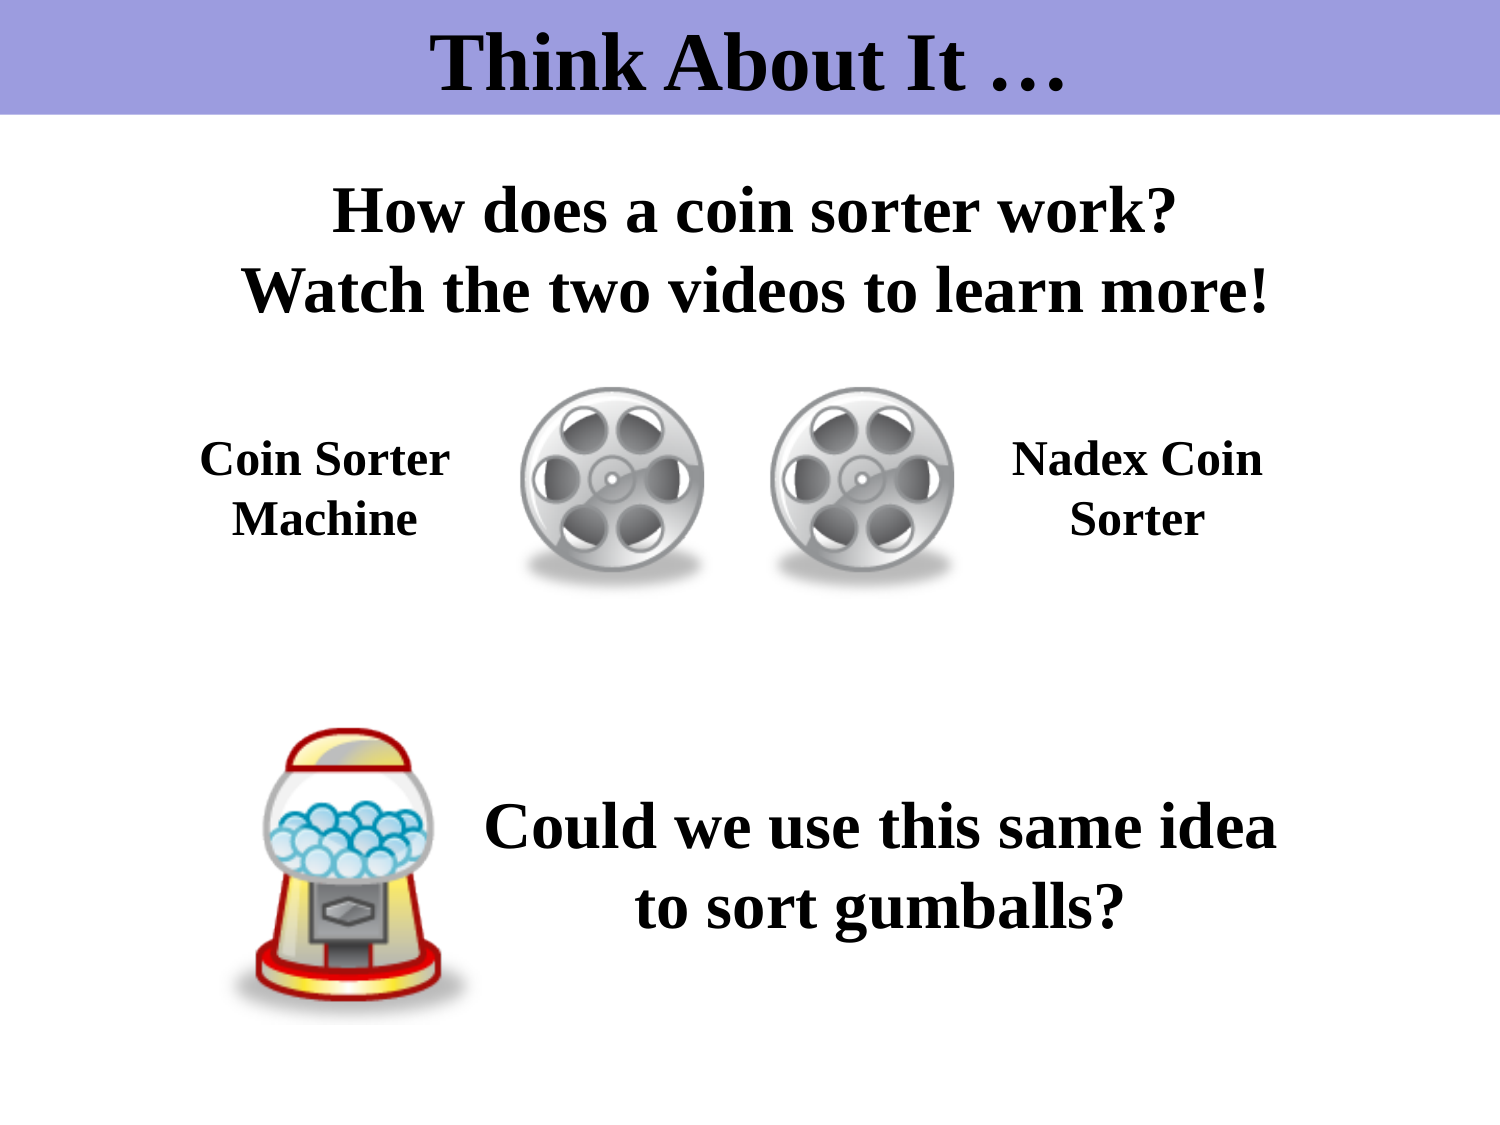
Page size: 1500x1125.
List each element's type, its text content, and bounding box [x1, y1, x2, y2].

picture [749, 373, 976, 599]
text_box Nadex Coin Sorter [979, 417, 1313, 553]
text_box Could we use this same idea to sort gumballs? [504, 774, 1313, 950]
picture [499, 373, 726, 599]
picture [199, 724, 501, 1026]
text_box How does a coin sorter work? Watch the two videos to learn more! [37, 158, 1475, 334]
text_box Think About It … [0, 0, 1500, 115]
text_box Coin Sorter Machine [150, 417, 494, 553]
